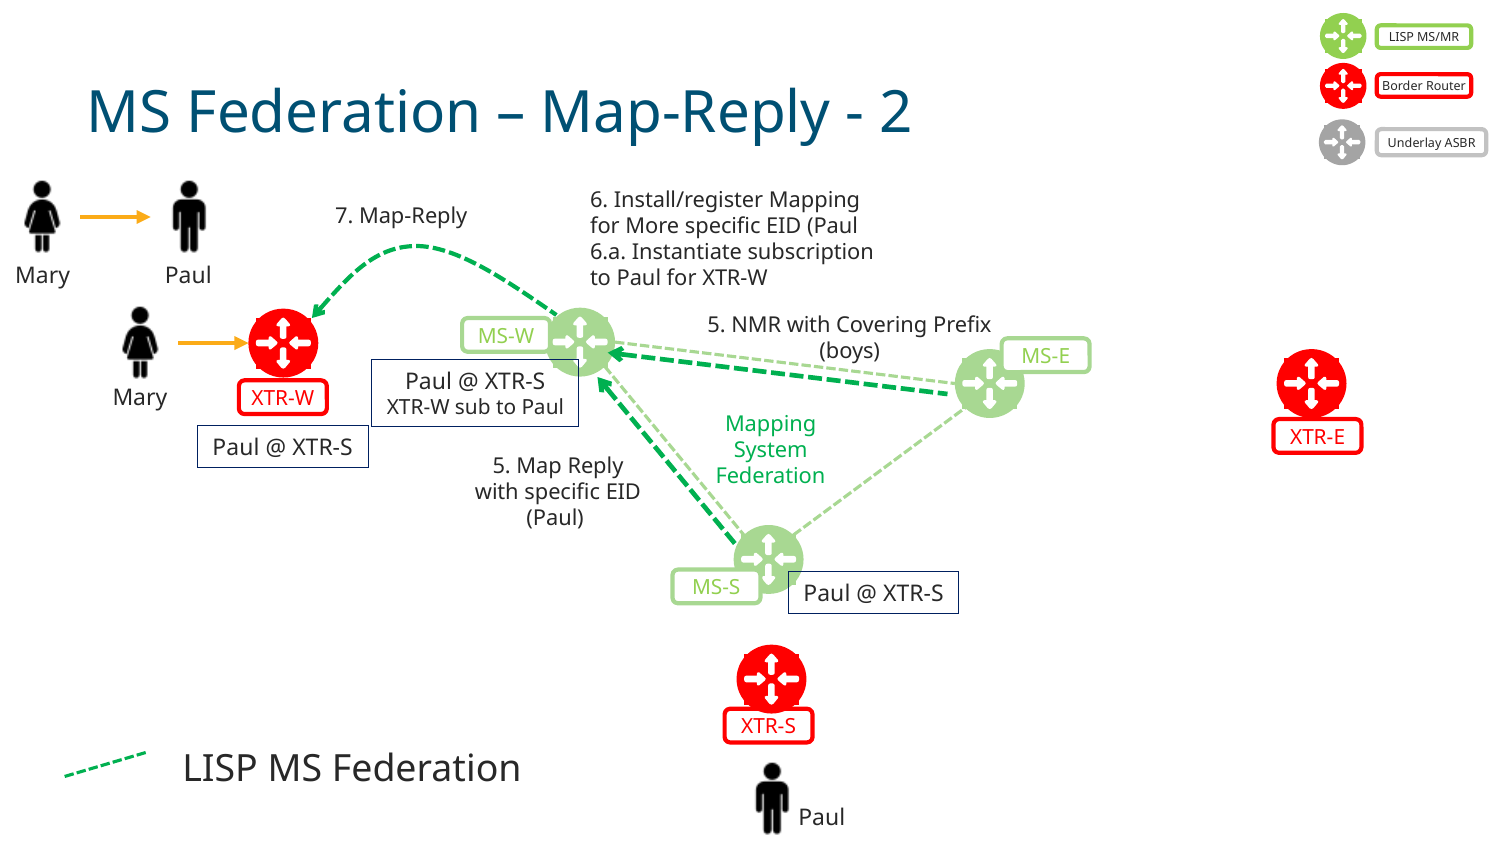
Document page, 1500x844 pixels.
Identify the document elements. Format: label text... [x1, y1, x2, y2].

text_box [733, 524, 804, 595]
picture [733, 760, 811, 839]
picture [101, 304, 179, 382]
text_box 7. Map-Reply [320, 194, 483, 236]
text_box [64, 752, 147, 777]
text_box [1318, 119, 1366, 166]
text_box Underlay ASBR [1374, 126, 1489, 158]
text_box MS-S [670, 567, 761, 606]
text_box LISP MS Federation [167, 736, 537, 797]
picture [3, 178, 81, 256]
text_box Paul @ XTR-S XTR-W sub to Paul [371, 359, 579, 427]
text_box 6. Install/register Mapping for More specific EID (Paul 6.a. Instantiate subscription to Paul for XTR-W [575, 177, 892, 298]
text_box Paul @ XTR-S [197, 425, 369, 468]
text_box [793, 407, 966, 536]
text_box [313, 243, 548, 318]
text_box MS-W [460, 315, 539, 354]
text_box 5. NMR with Covering Prefix (boys) [691, 303, 1008, 347]
text_box Paul [150, 263, 227, 296]
text_box Paul @ XTR-S [788, 571, 959, 614]
text_box Mary [0, 255, 85, 296]
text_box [954, 348, 1025, 419]
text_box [607, 352, 948, 395]
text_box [1319, 12, 1472, 109]
text_box 5. Map Reply with specific EID (Paul) [458, 444, 592, 538]
title MS Federation – Map-Reply - 2 [71, 55, 1441, 176]
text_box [614, 341, 956, 384]
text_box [544, 307, 616, 377]
text_box Paul [816, 794, 861, 837]
text_box MS-E [999, 336, 1092, 375]
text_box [597, 376, 737, 546]
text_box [238, 308, 328, 415]
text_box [724, 644, 813, 743]
picture [150, 178, 228, 256]
text_box Mary [97, 382, 183, 417]
text_box Mapping System Federation [748, 403, 850, 496]
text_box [1273, 348, 1362, 454]
